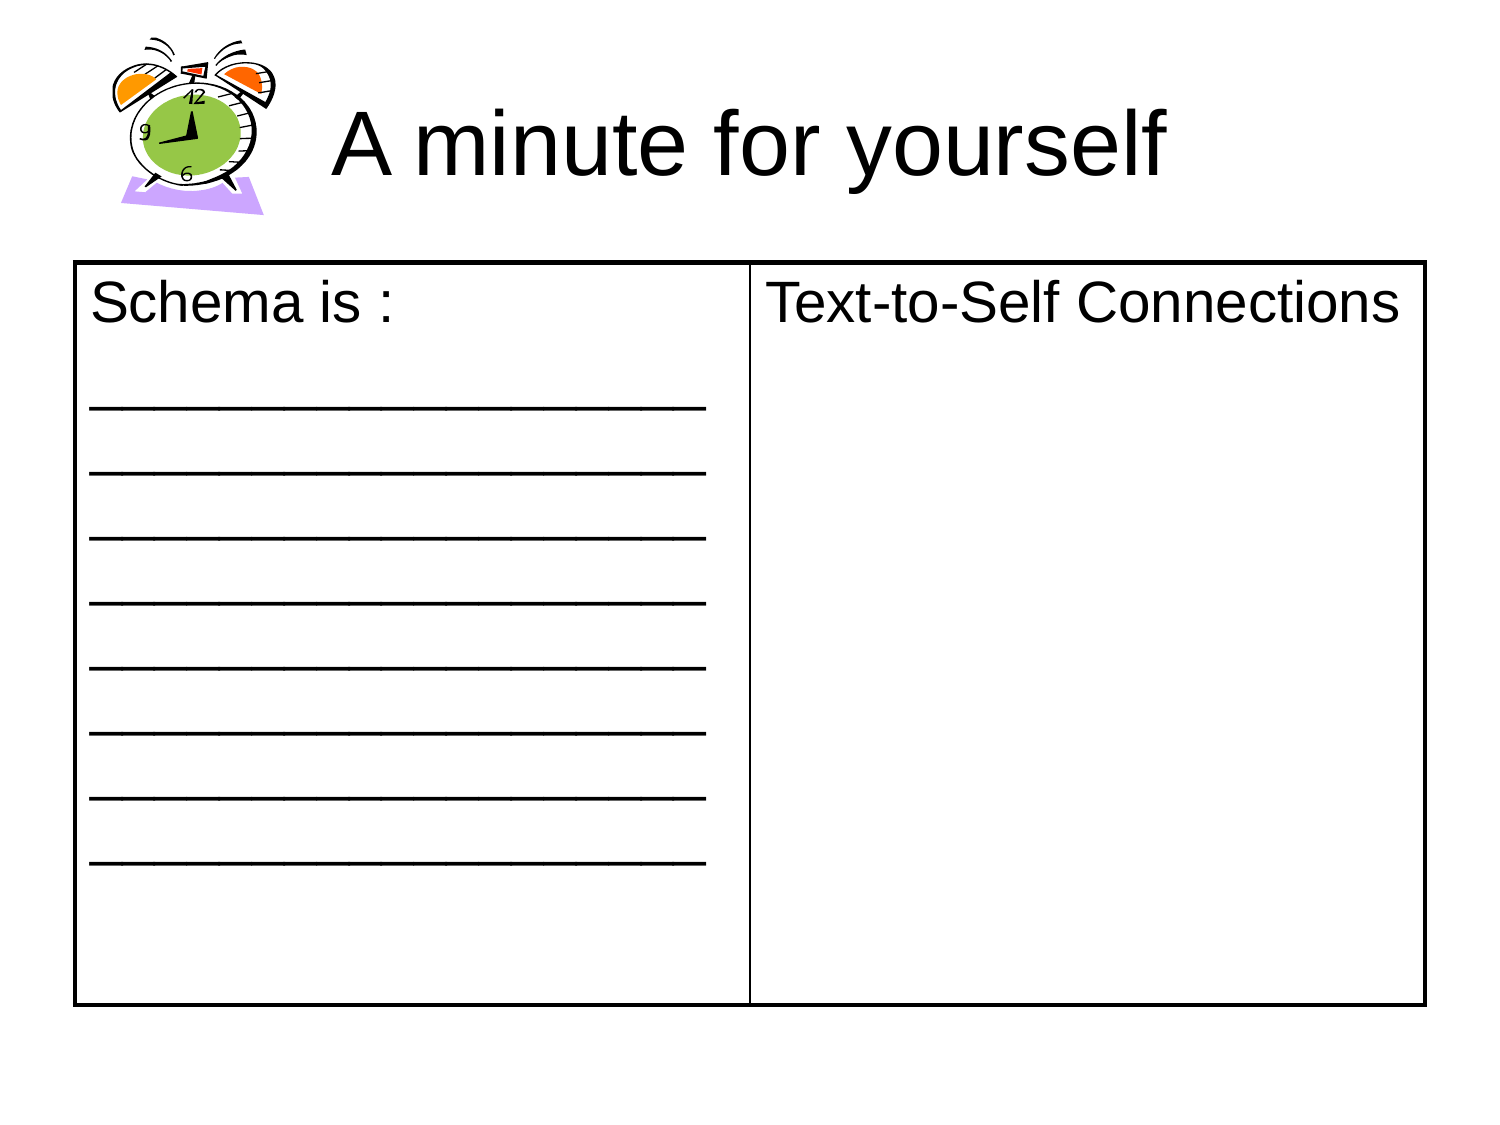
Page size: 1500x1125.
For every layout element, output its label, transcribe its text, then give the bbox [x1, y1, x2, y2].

title A minute for yourself [74, 44, 1426, 233]
table_header Text-to-Self Connections [751, 265, 1423, 1003]
picture [112, 37, 278, 217]
table_header Schema is : ________________________________________________________________________________________________________________________________________________________ [77, 265, 749, 1003]
